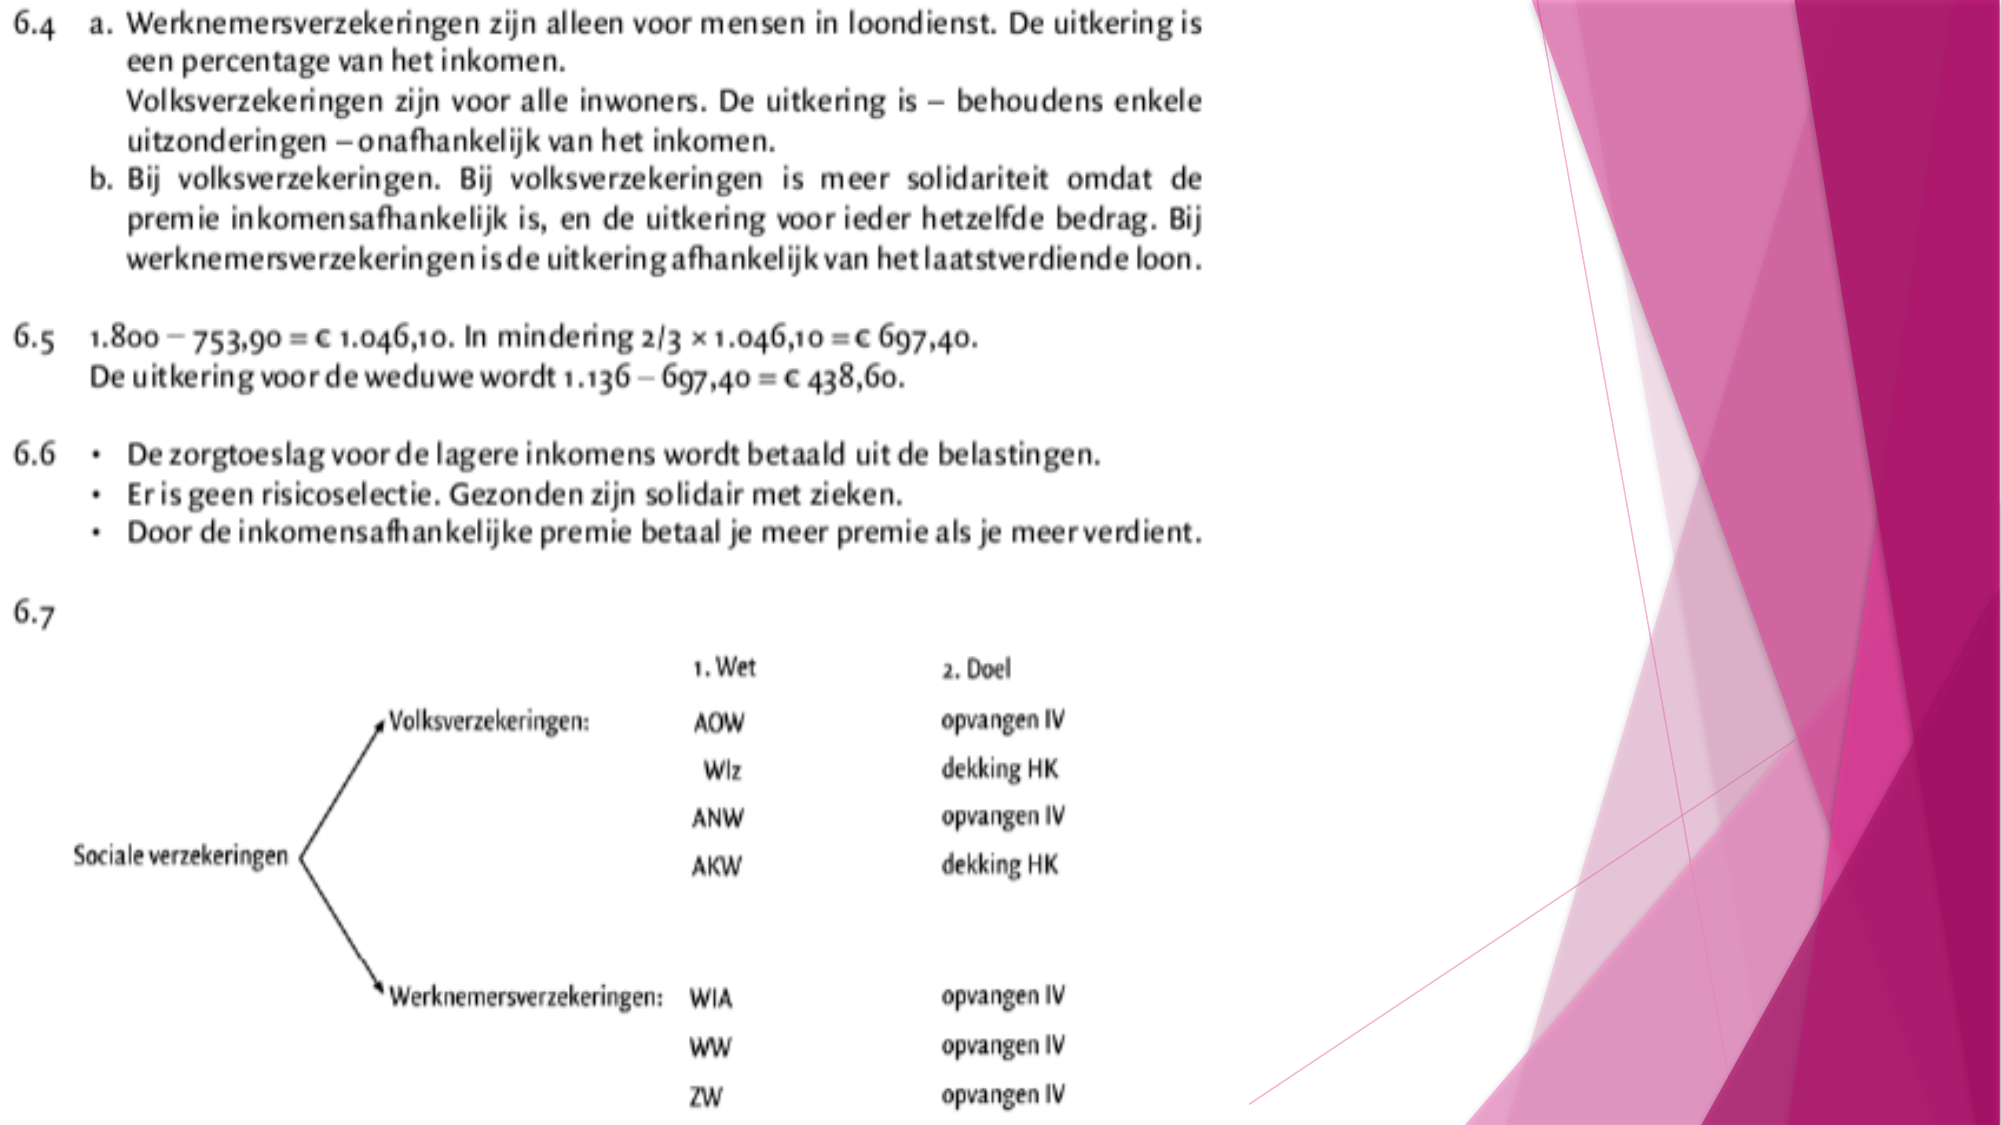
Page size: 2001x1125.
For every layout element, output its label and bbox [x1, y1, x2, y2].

picture [0, 0, 1250, 1125]
